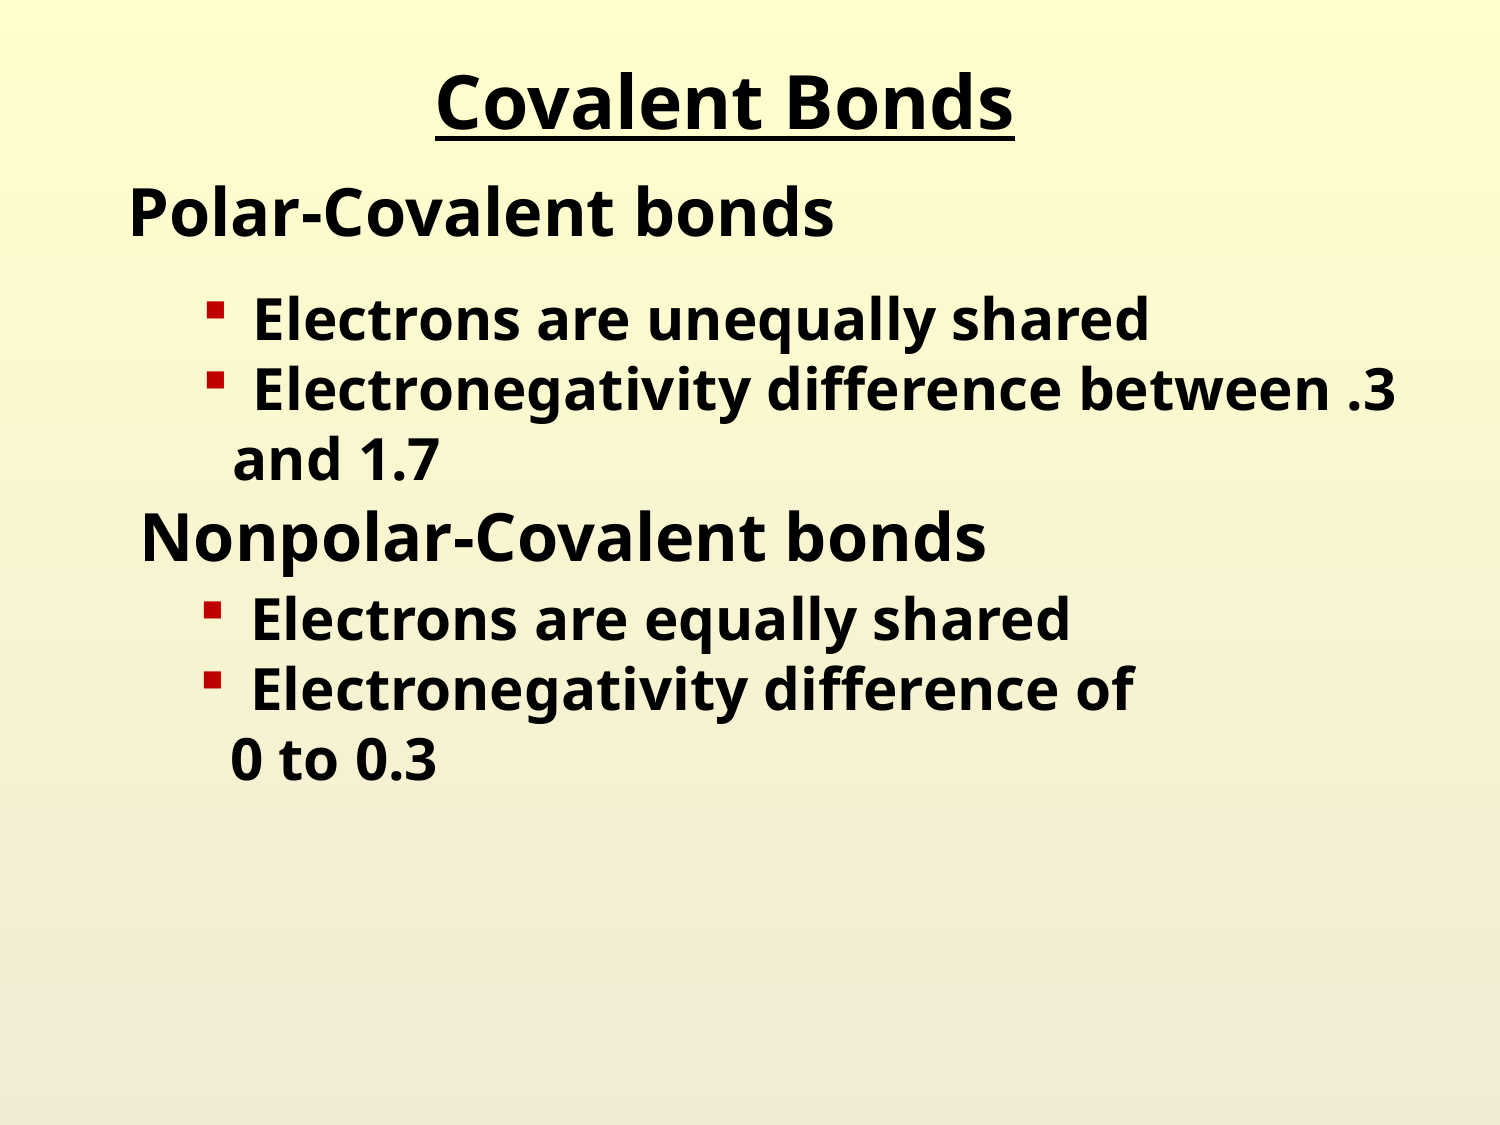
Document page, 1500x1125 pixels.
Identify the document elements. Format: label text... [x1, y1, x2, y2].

text_box Polar-Covalent bonds [112, 163, 863, 258]
text_box Nonpolar-Covalent bonds [124, 487, 1263, 583]
text_box Electrons are equally shared Electronegativity difference of 0 to 0.3 [184, 575, 1338, 800]
text_box Electrons are unequally shared Electronegativity difference between .3 and 1.7 [187, 275, 1463, 500]
title Covalent Bonds [87, 37, 1363, 163]
